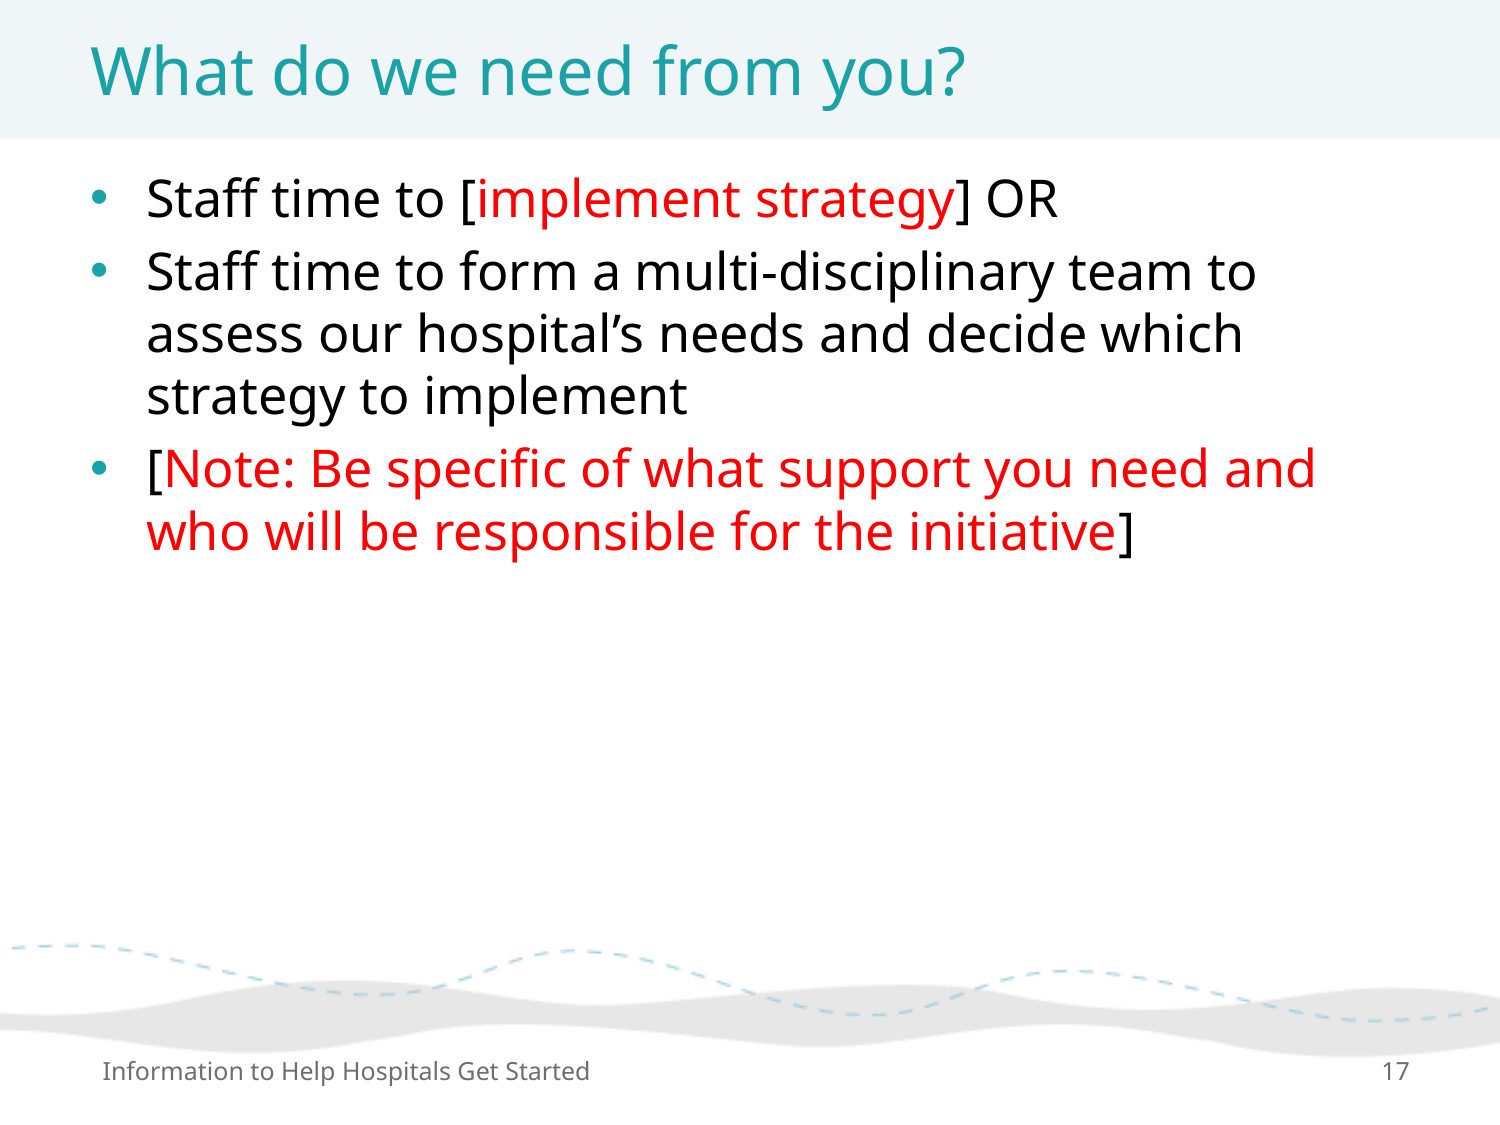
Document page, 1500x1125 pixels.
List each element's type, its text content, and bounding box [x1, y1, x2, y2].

list Staff time to [implement strategy] OR Staff time to form a multi-disciplinary team to assess our hospital’s needs and decide which strategy to implement [Note: Be specific of what support you need and who will be responsible for the initiative] [75, 157, 1425, 900]
title What do we need from you? [75, 0, 1425, 138]
footer Information to Help Hospitals Get Started [87, 1042, 763, 1103]
picture [0, 0, 1500, 1125]
slide_number 17 [1074, 1042, 1425, 1103]
